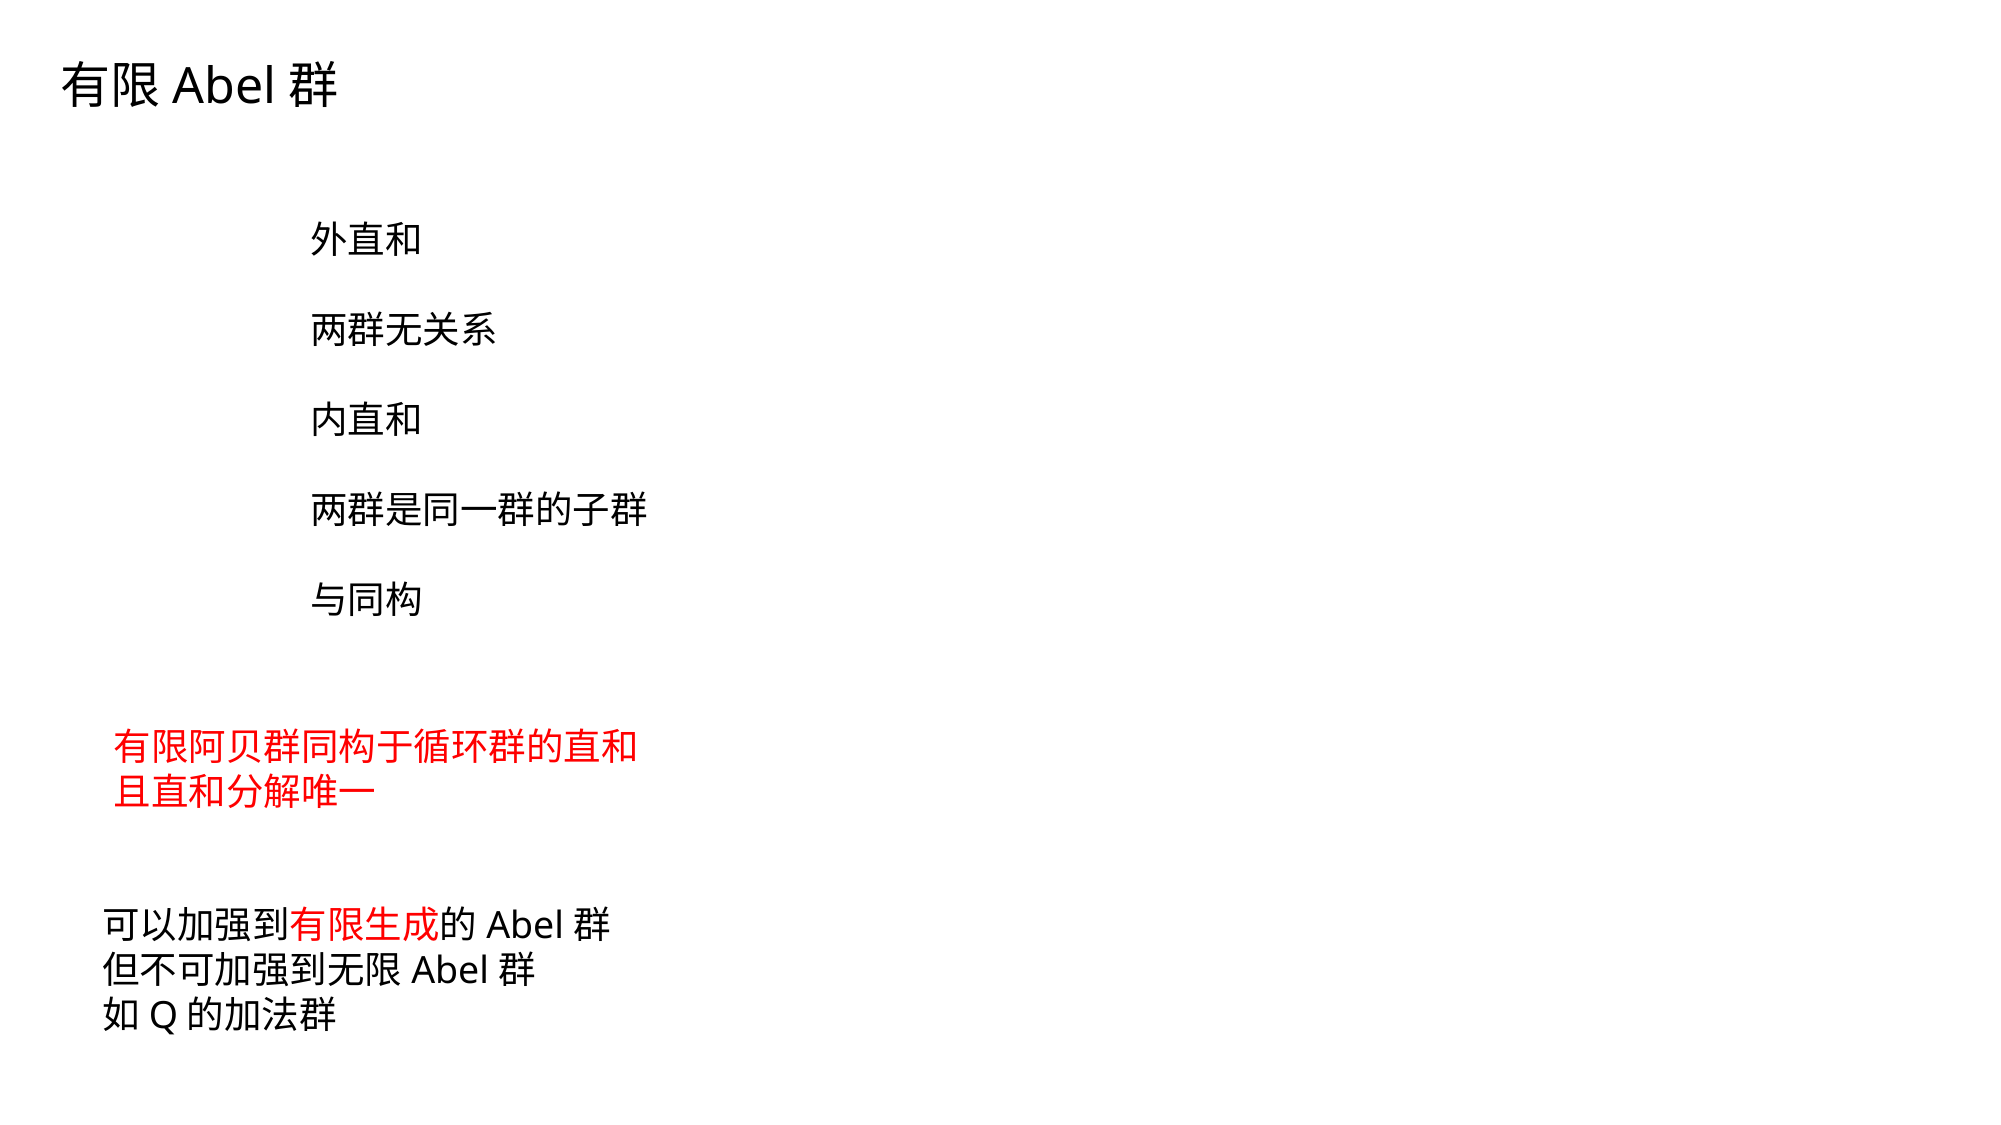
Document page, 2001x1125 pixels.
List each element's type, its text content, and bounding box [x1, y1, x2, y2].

text_box 有限Abel群 [46, 46, 354, 122]
text_box 可以加强到有限生成的Abel群 但不可加强到无限Abel群 如Q的加法群 [87, 894, 626, 1044]
text_box 有限阿贝群同构于循环群的直和 且直和分解唯一 [98, 715, 654, 821]
